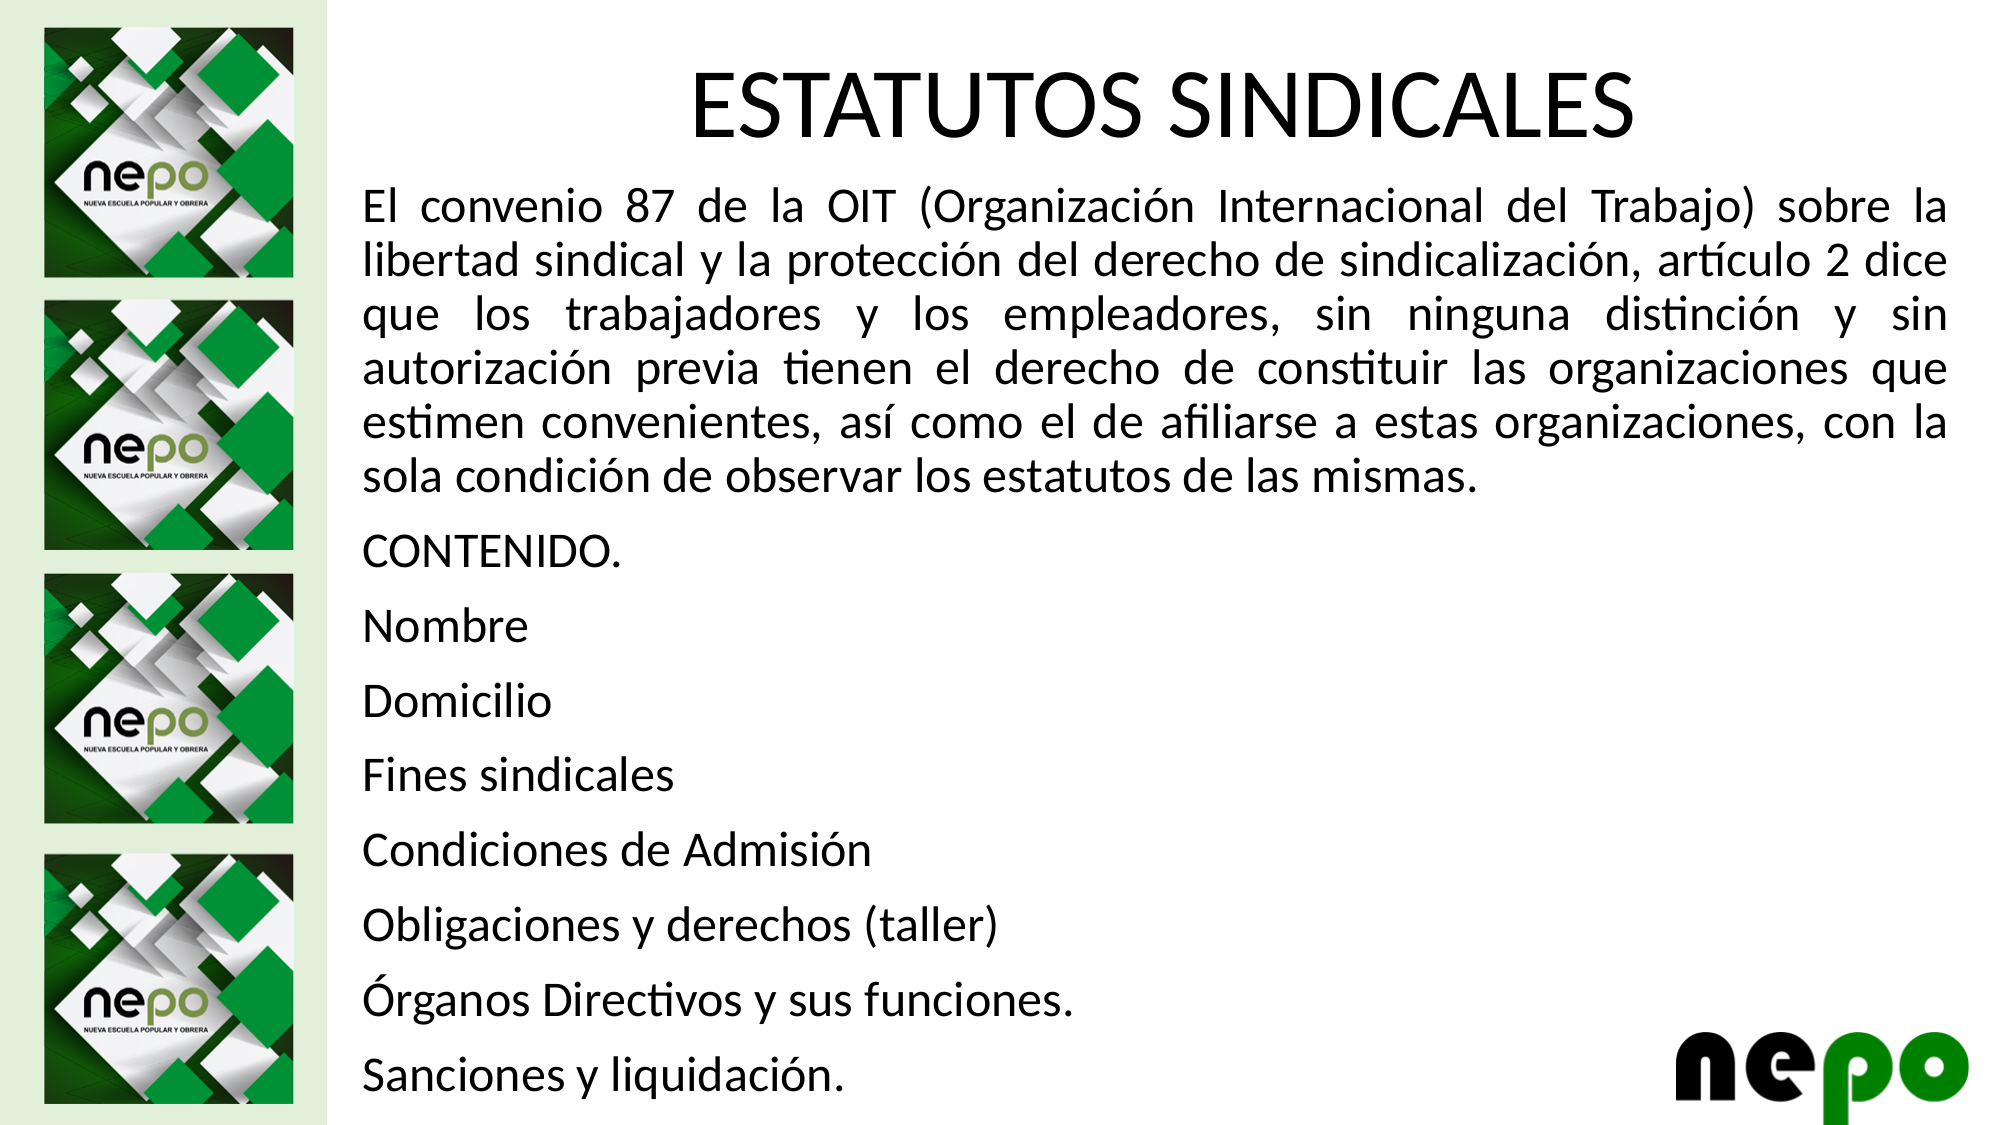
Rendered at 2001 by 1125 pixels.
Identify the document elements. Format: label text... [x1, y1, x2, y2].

picture [1964, 1032, 1969, 1125]
list ESTATUTOS SINDICALES El convenio 87 de la OIT (Organización Internacional del Trabajo) sobre la libertad sindical y la protección del derecho de sindicalización, artículo 2 dice que los trabajadores y los empleadores, sin ninguna distinción y sin autorización previa tienen el derecho de constituir las organizaciones que estimen convenientes, así como el de afiliarse a estas organizaciones, con la sola condición de observar los estatutos de las mismas. CONTENIDO. Nombre Domicilio Fines sindicales Condiciones de Admisión Obligaciones y derechos (taller) Órganos Directivos y sus funciones. Sanciones y liquidación. [347, 43, 1964, 1125]
picture [0, 0, 327, 1125]
